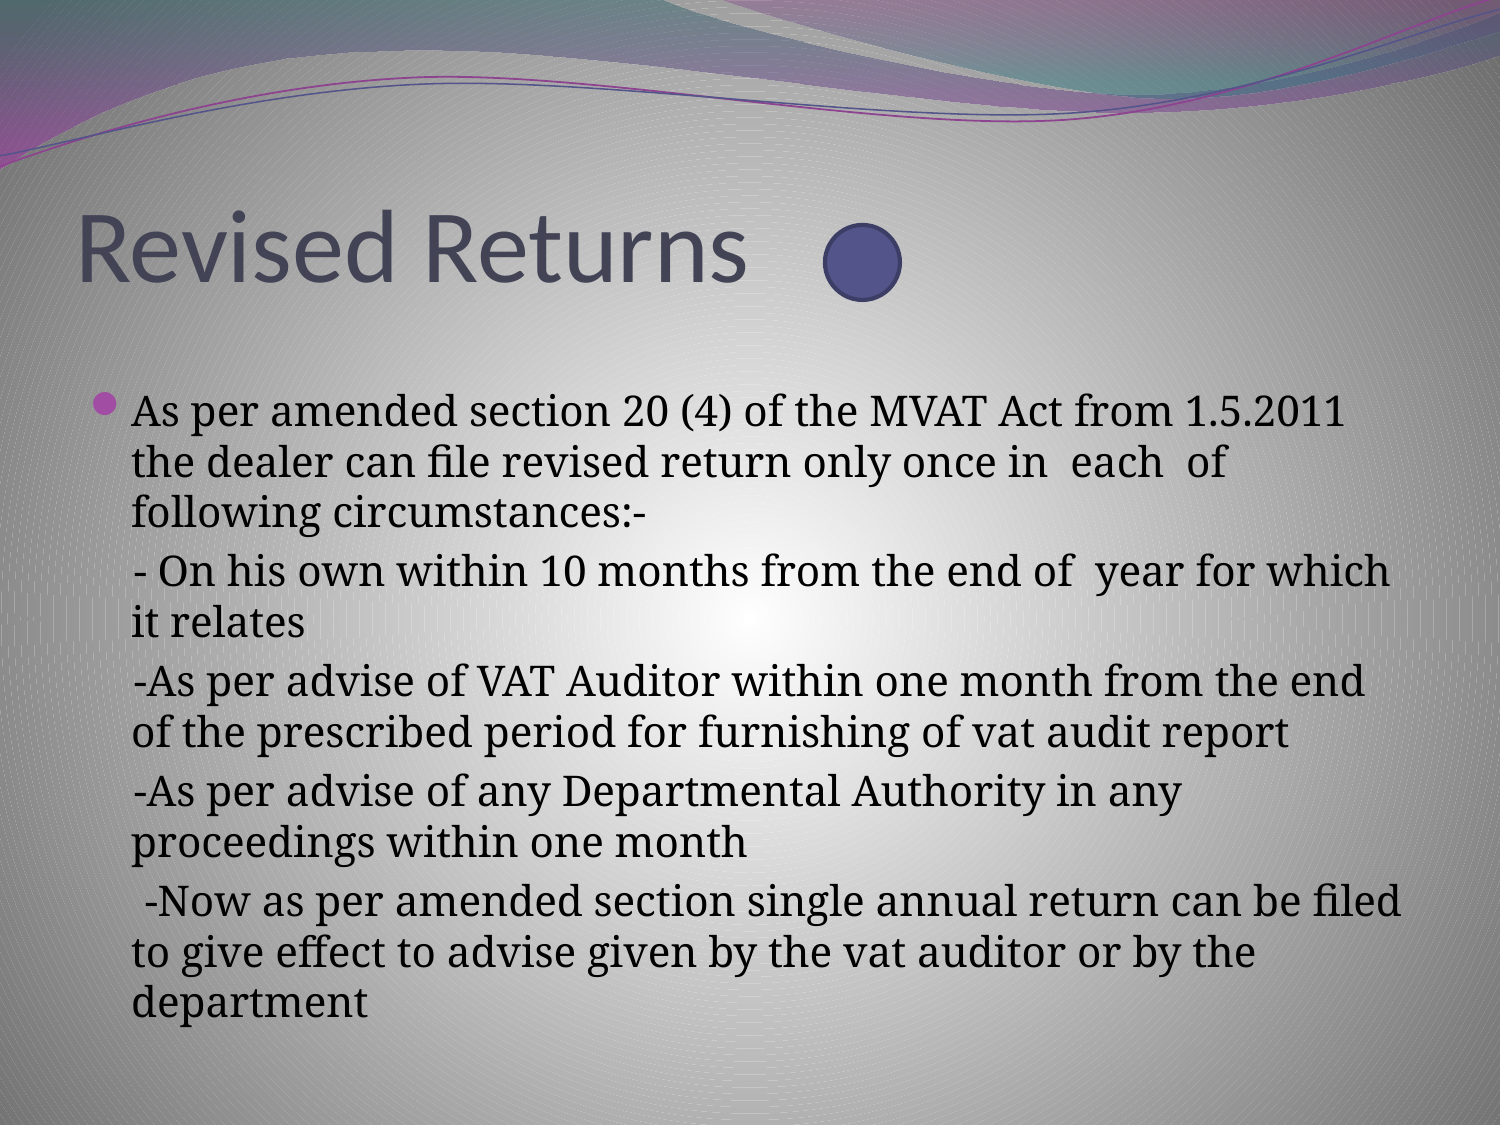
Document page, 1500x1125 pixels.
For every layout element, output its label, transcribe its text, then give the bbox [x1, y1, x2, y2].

text_box [822, 222, 903, 303]
title Revised Returns [75, 115, 1425, 303]
list As per amended section 20 (4) of the MVAT Act from 1.5.2011 the dealer can file revised return only once in each of following circumstances:- - On his own within 10 months from the end of year for which it relates -As per advise of VAT Auditor within one month from the end of the prescribed period for furnishing of vat audit report -As per advise of any Departmental Authority in any proceedings within one month -Now as per amended section single annual return can be filed to give effect to advise given by the vat auditor or by the department [75, 317, 1425, 1038]
